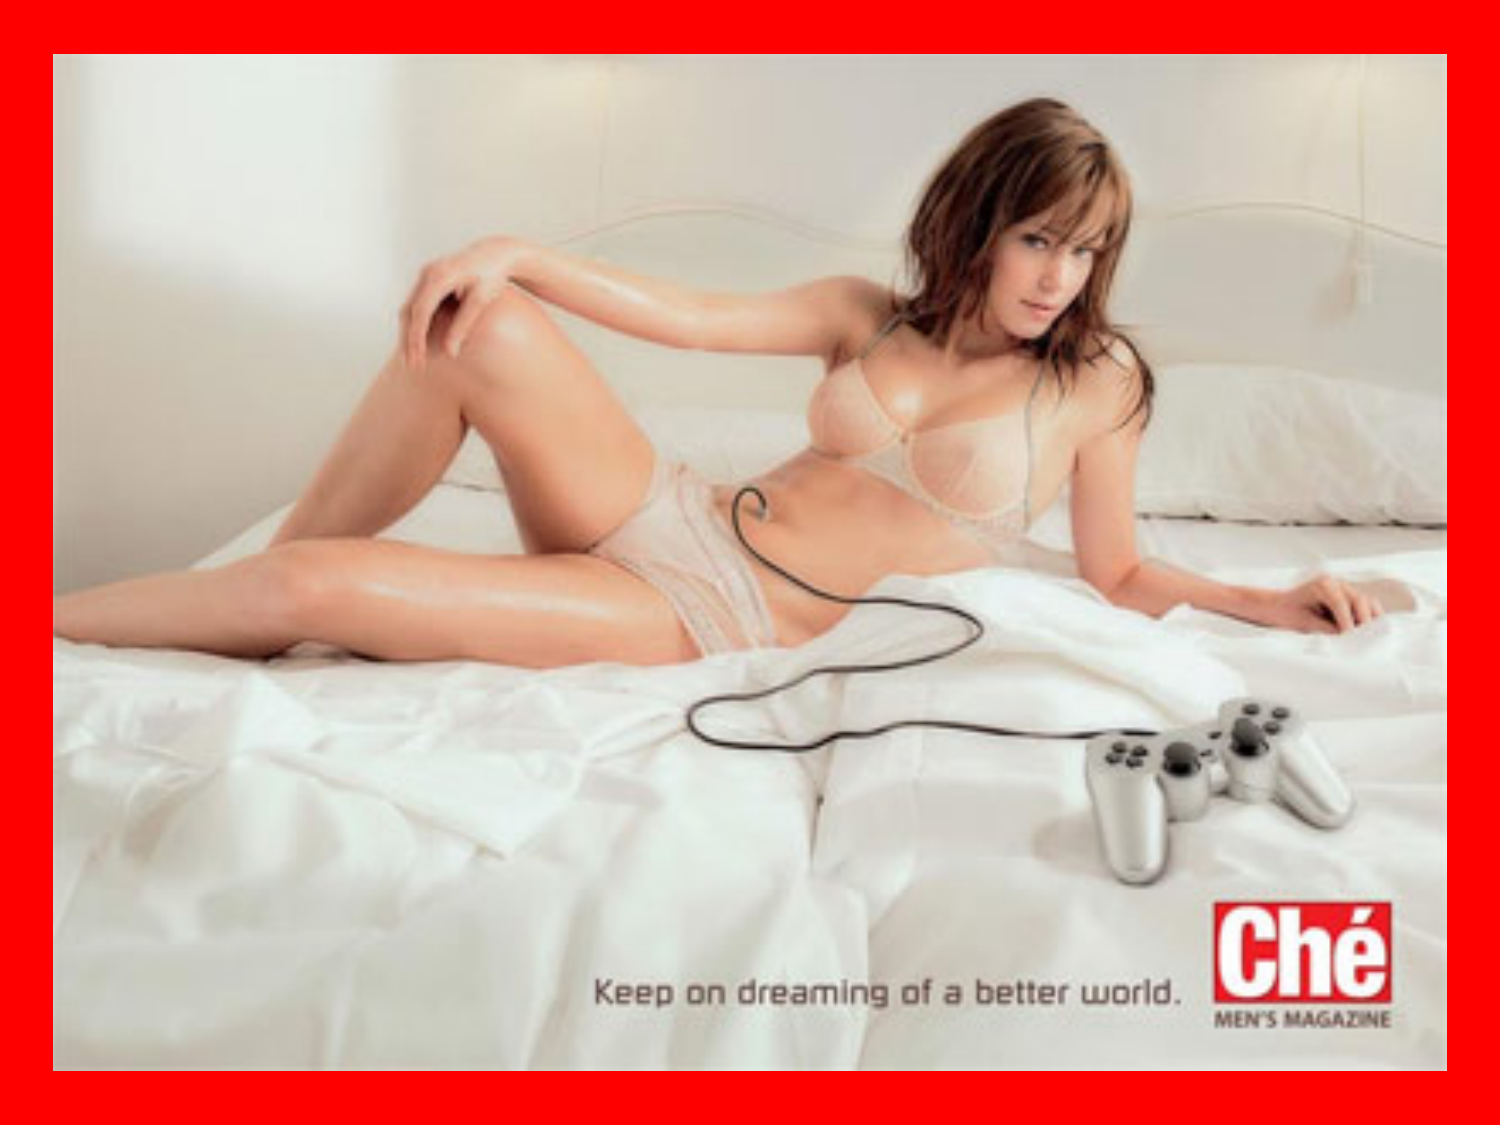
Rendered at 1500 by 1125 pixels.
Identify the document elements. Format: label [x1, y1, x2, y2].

list [52, 54, 1447, 1071]
